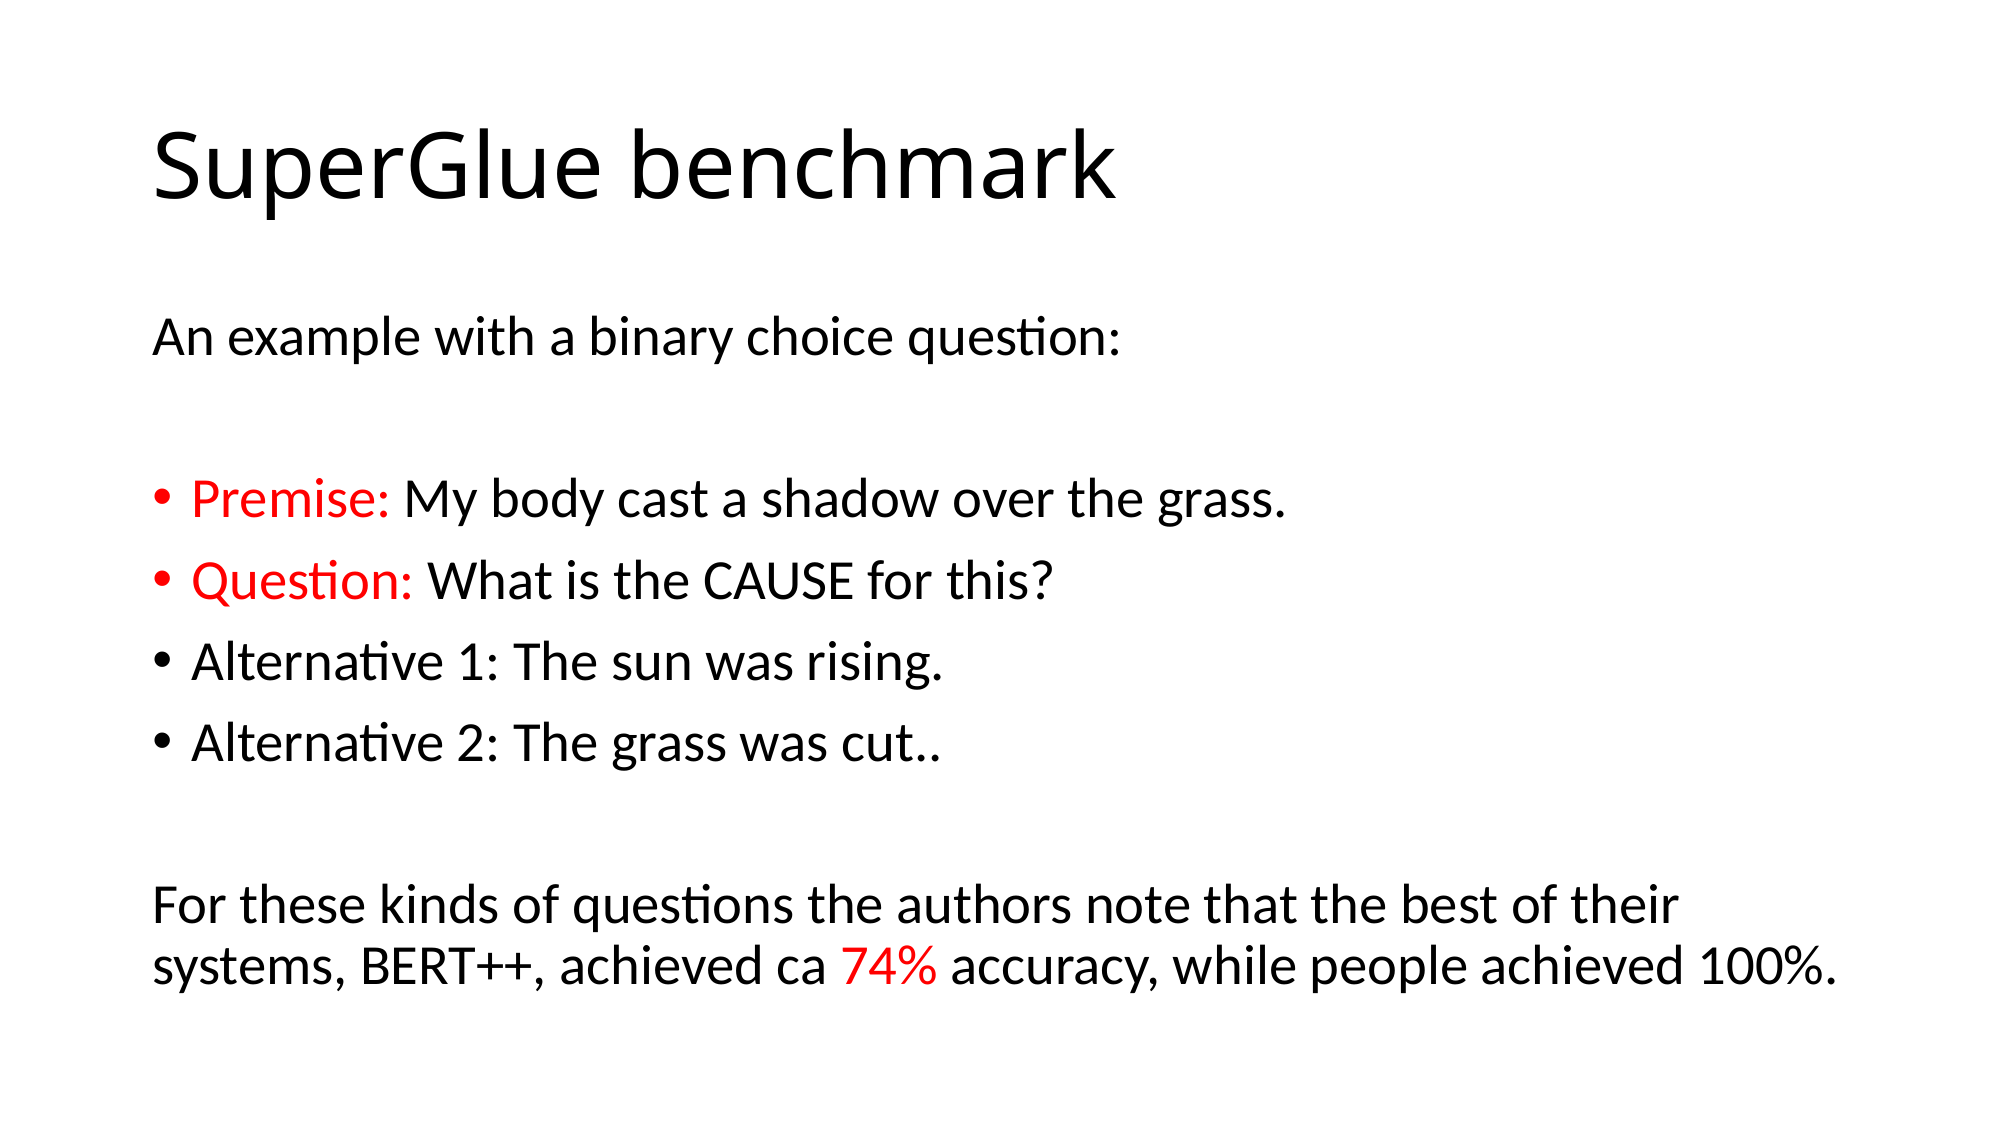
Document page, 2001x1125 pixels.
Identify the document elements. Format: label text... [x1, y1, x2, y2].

title SuperGlue benchmark [137, 59, 1863, 278]
list An example with a binary choice question: Premise: My body cast a shadow over the grass. Question: What is the CAUSE for this? Alternative 1: The sun was rising. Alternative 2: The grass was cut.. For these kinds of questions the authors note that the best of their systems, BERT++, achieved ca 74% accuracy, while people achieved 100%. [137, 299, 1863, 1014]
